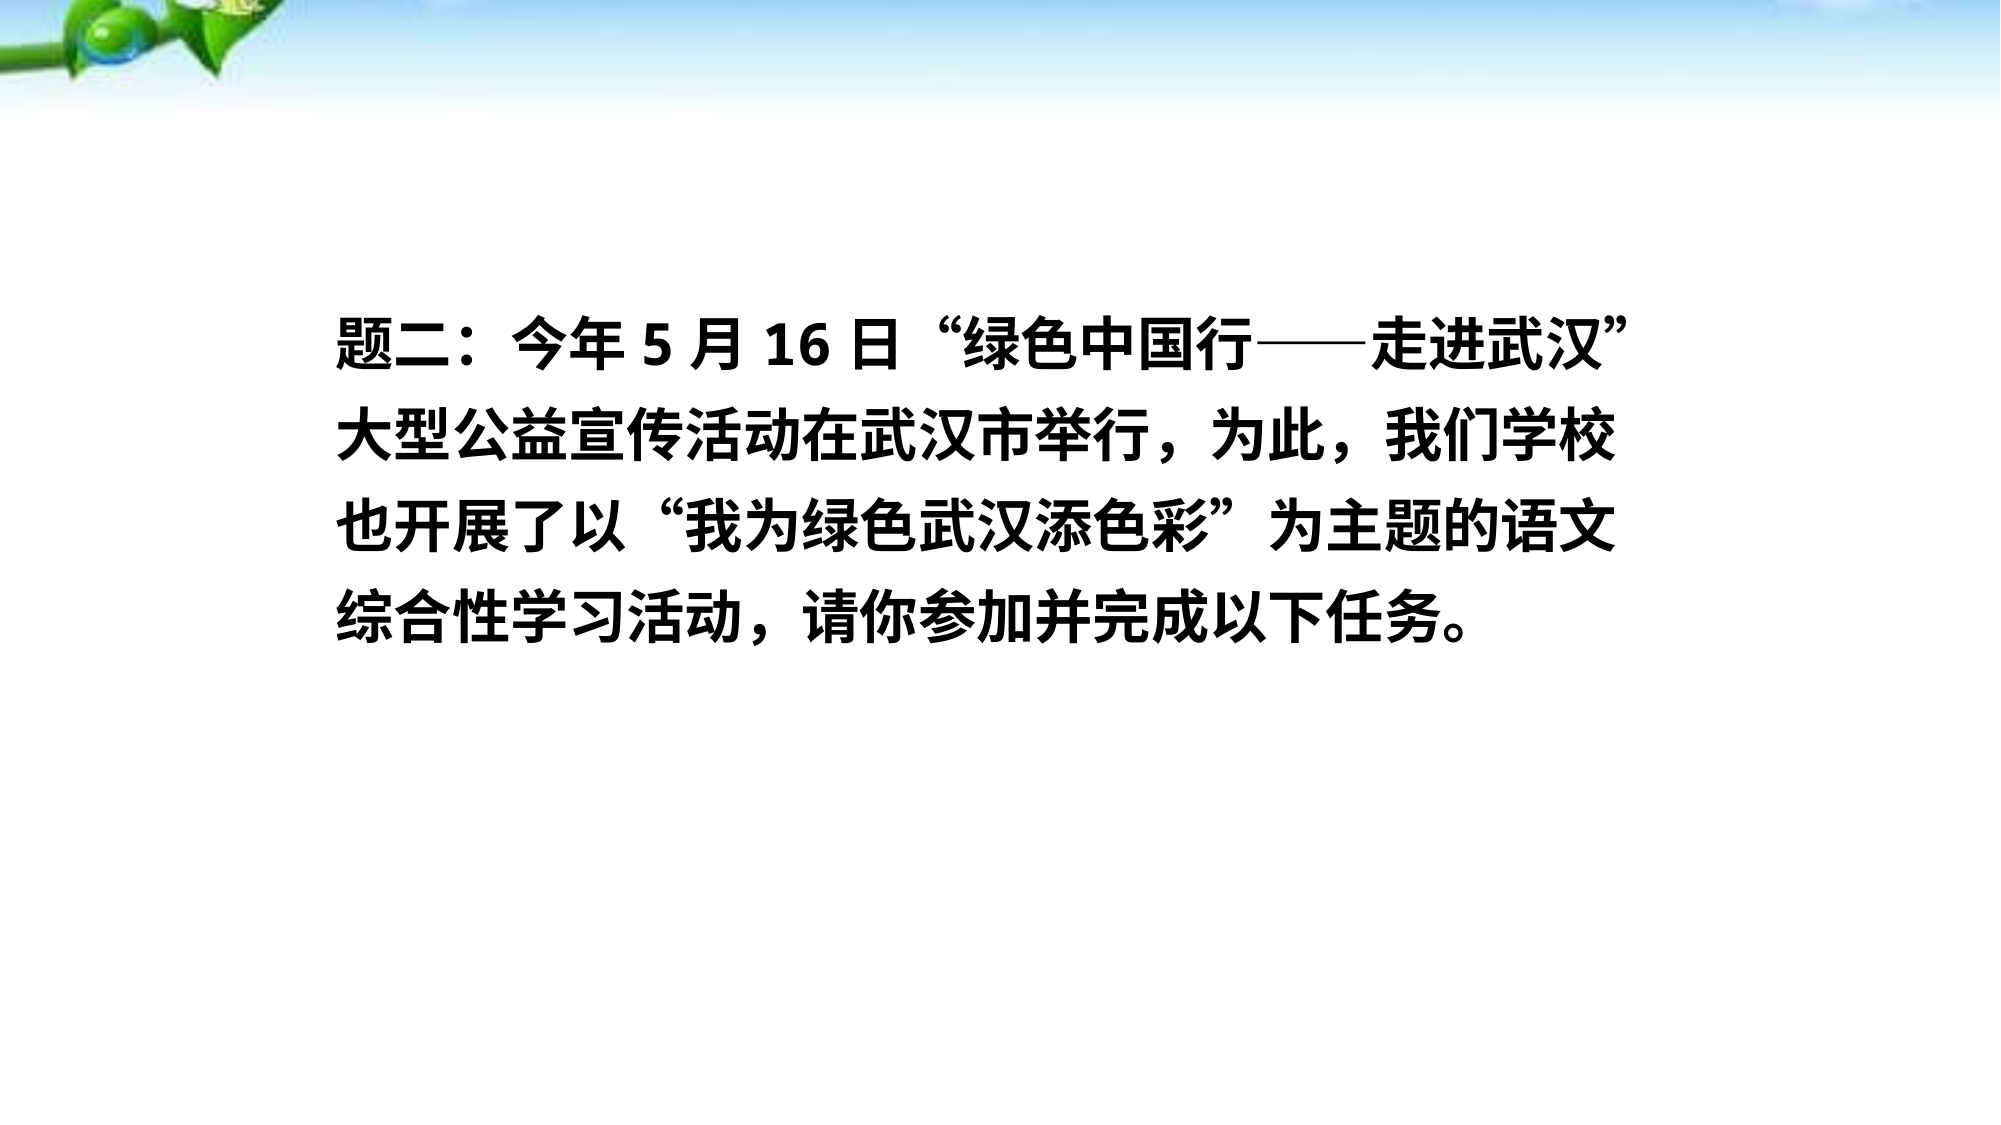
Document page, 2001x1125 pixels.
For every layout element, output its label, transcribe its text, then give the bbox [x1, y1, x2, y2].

picture [0, 0, 2001, 1125]
text_box 题二：今年5月16日“绿色中国行——走进武汉”大型公益宣传活动在武汉市举行，为此，我们学校也开展了以“我为绿色武汉添色彩”为主题的语文综合性学习活动，请你参加并完成以下任务。 [320, 279, 1680, 658]
